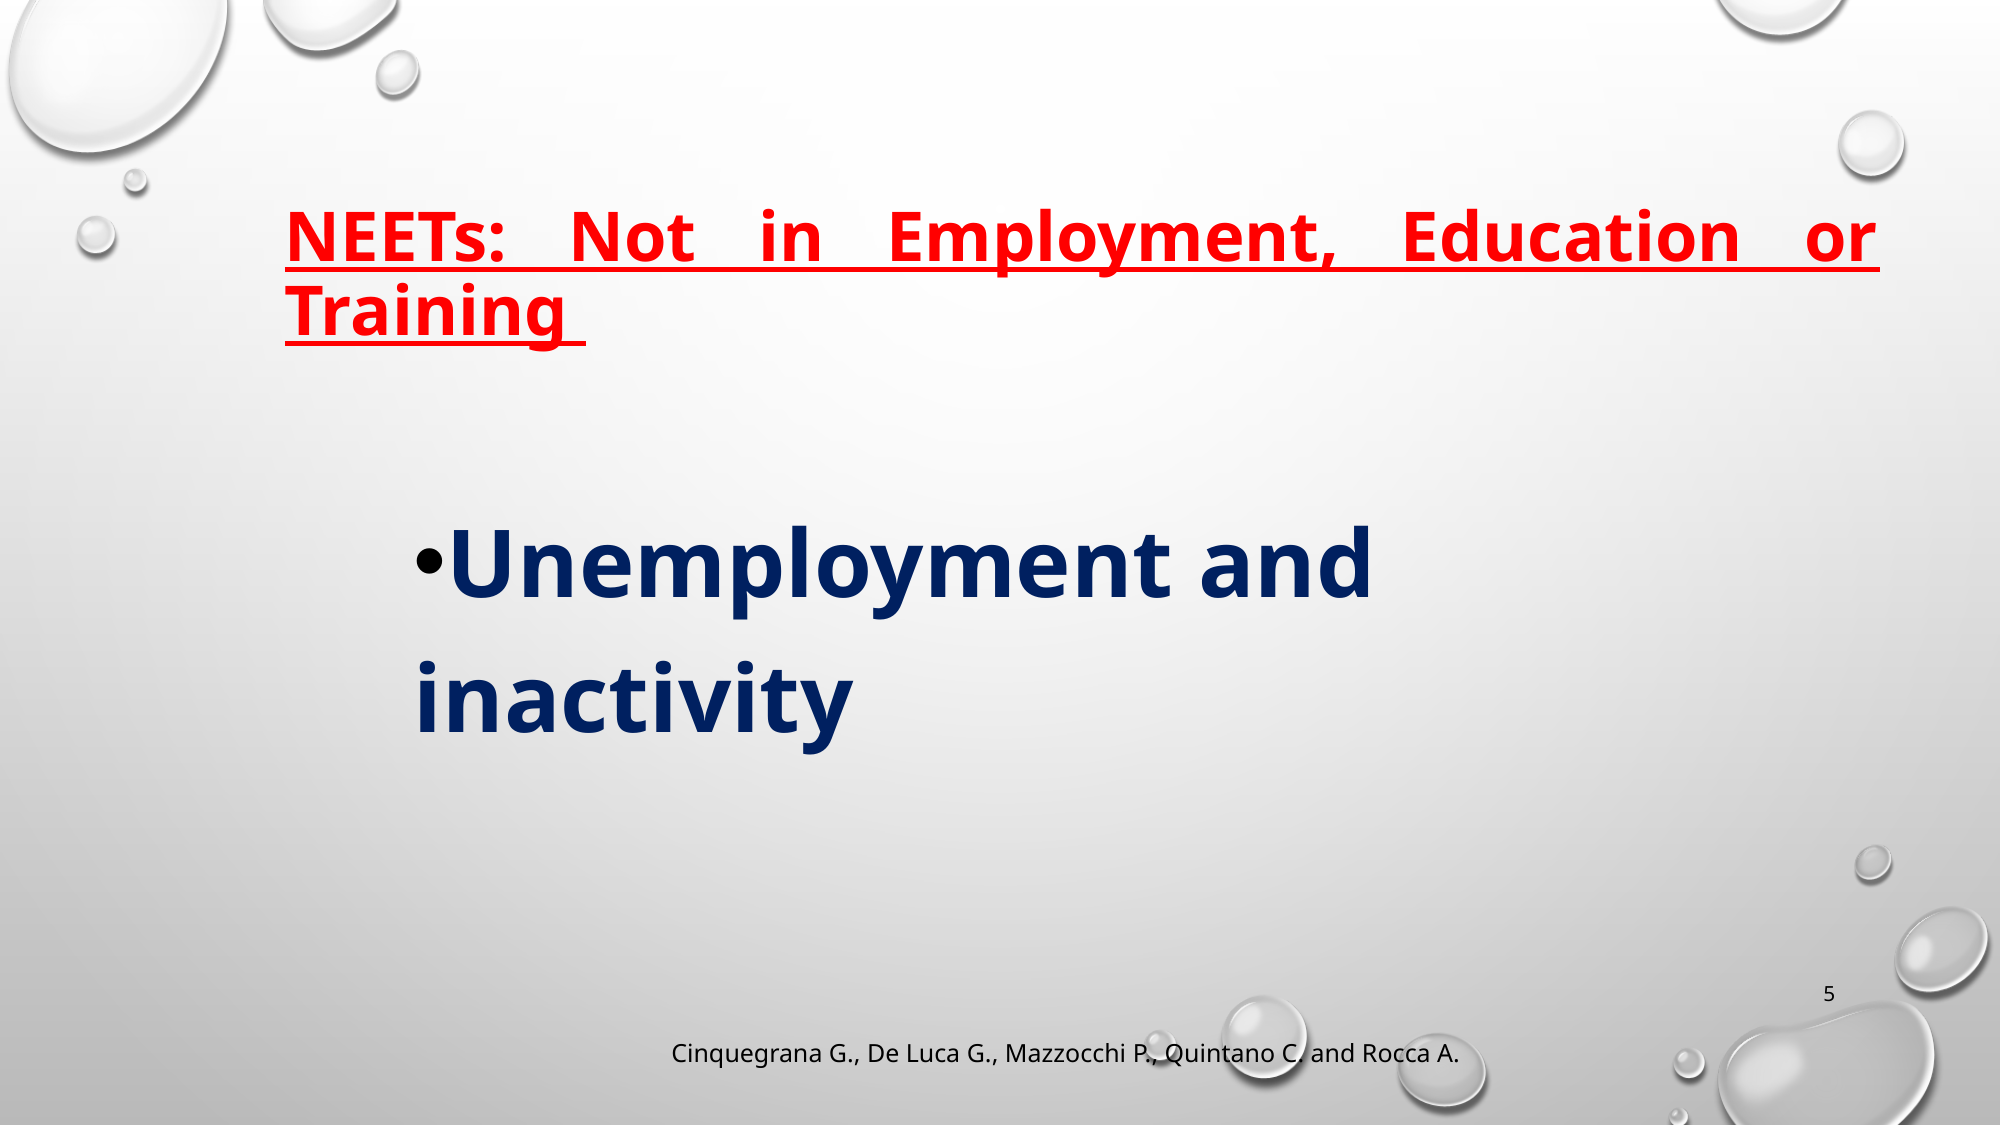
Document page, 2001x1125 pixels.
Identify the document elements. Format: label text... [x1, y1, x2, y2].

picture [0, 0, 2000, 1125]
text_box Cinquegrana G., De Luca G., Mazzocchi P., Quintano C. and Rocca A. [378, 1030, 1754, 1075]
slide_number 5 [1724, 965, 1851, 1025]
list Unemployment and inactivity [398, 474, 1773, 993]
title NEETs: Not in Employment, Education or Training [269, 179, 1895, 358]
